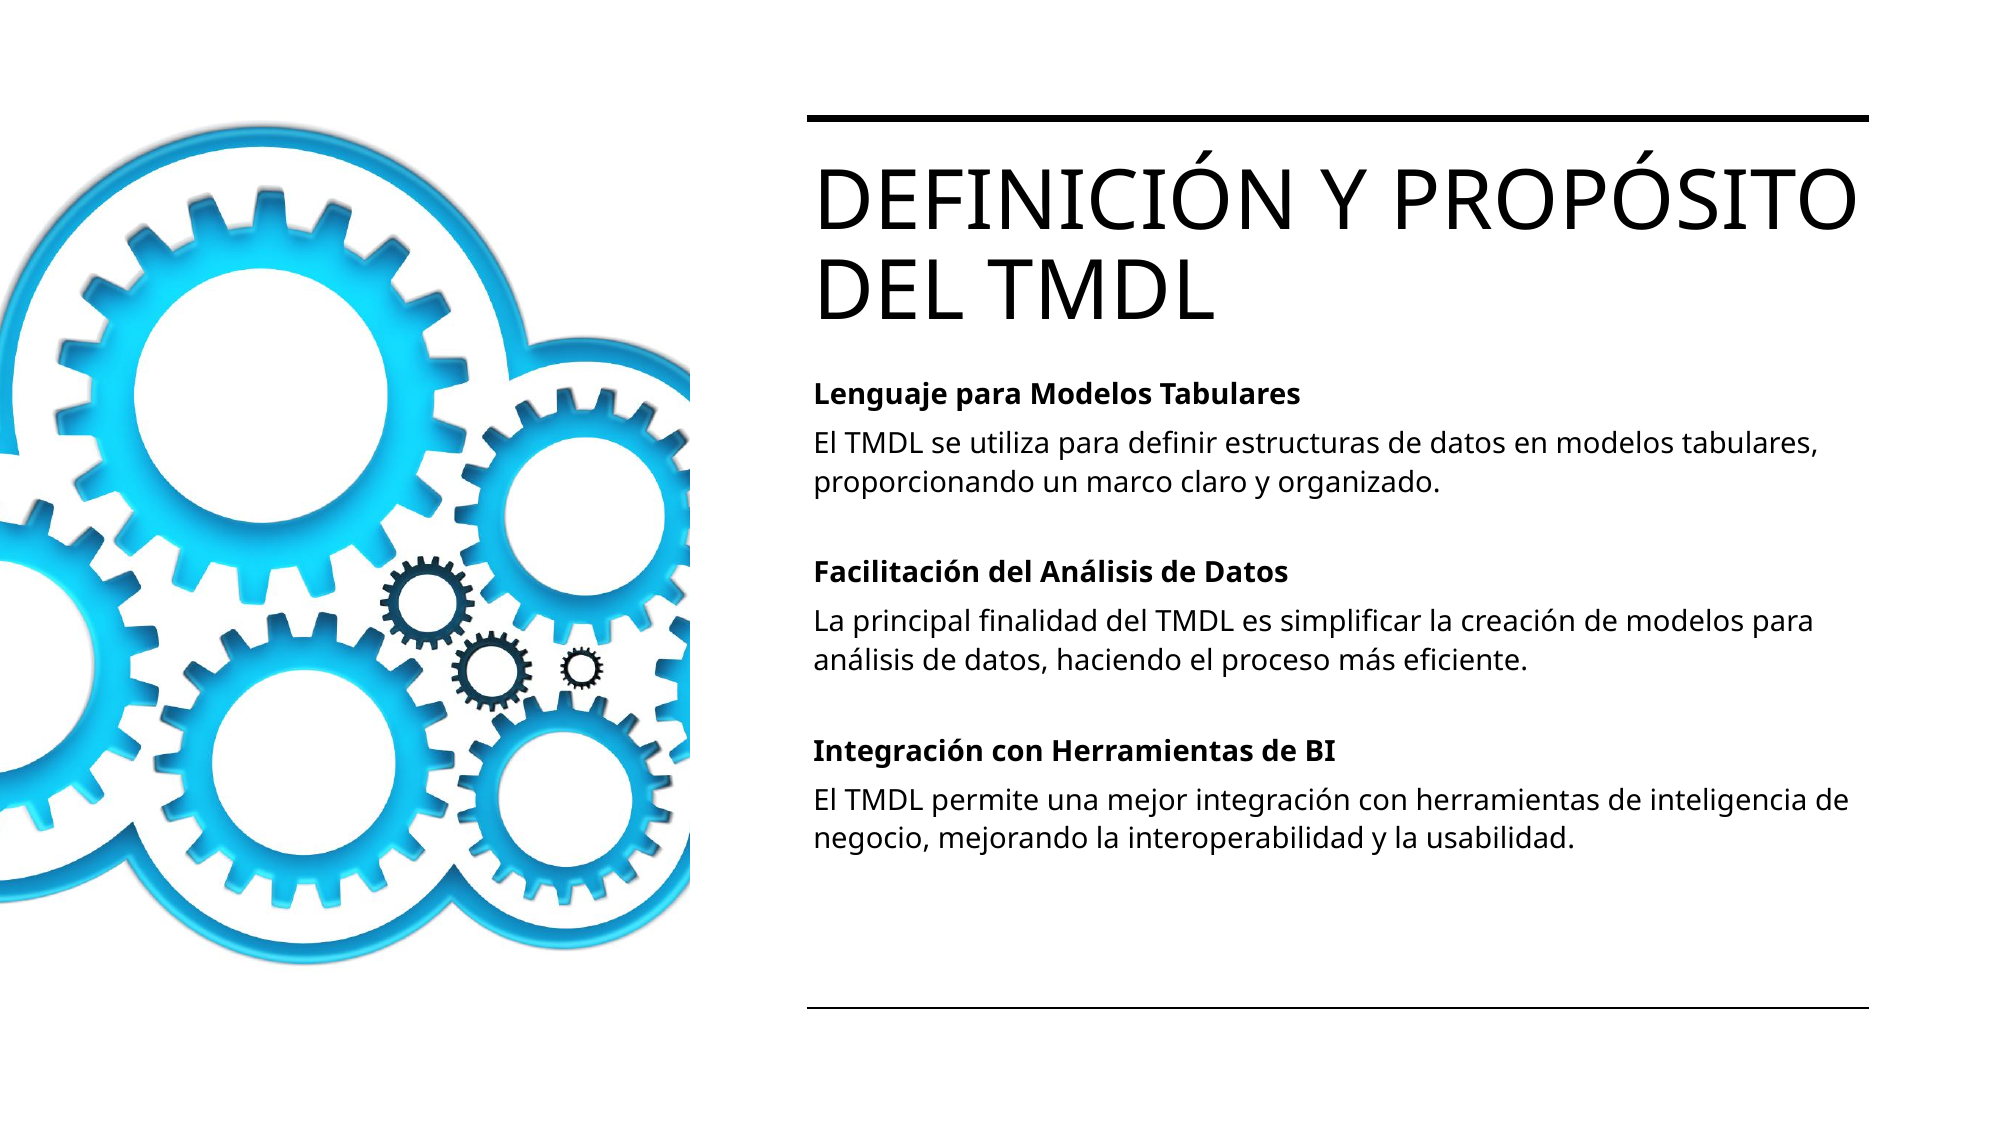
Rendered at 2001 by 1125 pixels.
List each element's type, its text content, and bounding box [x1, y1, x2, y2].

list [0, 0, 690, 1125]
title Definición y propósito del TMDL [798, 149, 1886, 364]
list Lenguaje para Modelos Tabulares El TMDL se utiliza para definir estructuras de datos en modelos tabulares, proporcionando un marco claro y organizado. Facilitación del Análisis de Datos La principal finalidad del TMDL es simplificar la creación de modelos para análisis de datos, haciendo el proceso más eficiente. Integración con Herramientas de BI El TMDL permite una mejor integración con herramientas de inteligencia de negocio, mejorando la interoperabilidad y la usabilidad. [798, 364, 1886, 978]
text_box [690, 0, 2000, 1125]
